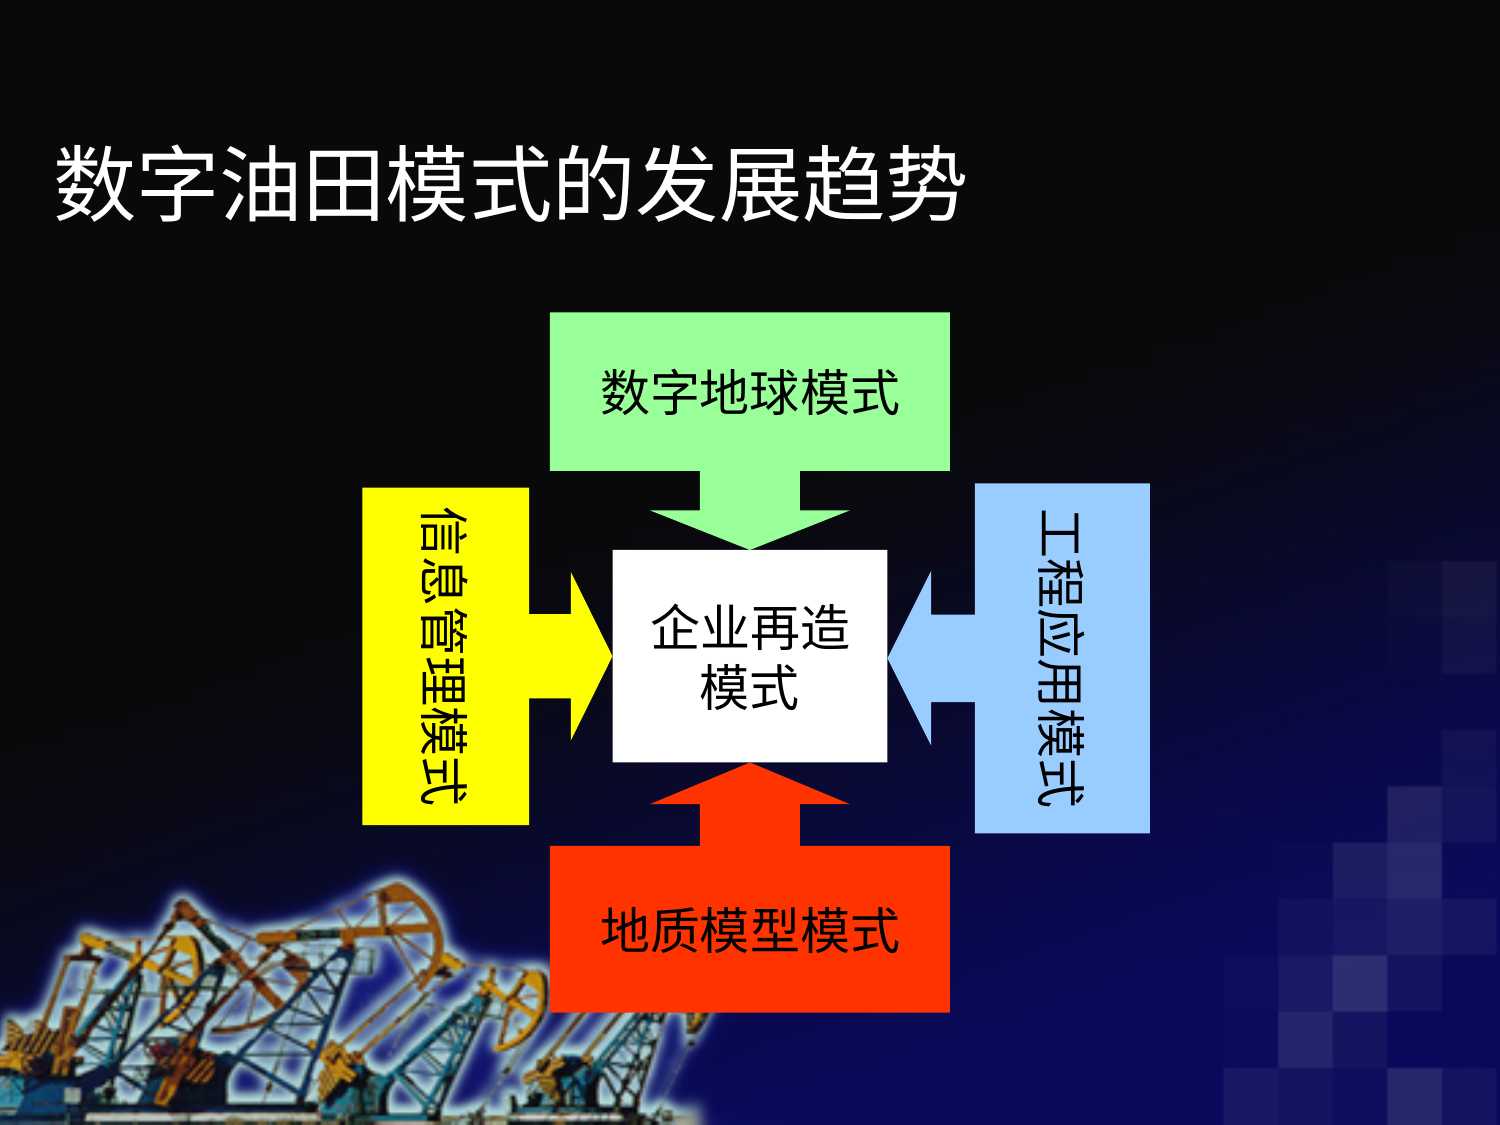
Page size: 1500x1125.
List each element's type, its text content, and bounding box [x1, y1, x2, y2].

text_box 数字油田模式的发展趋势 [38, 125, 984, 240]
text_box 数字地球模式 [549, 312, 950, 550]
picture [0, 0, 1500, 1125]
text_box 信息管理模式 [362, 487, 612, 826]
text_box 地质模型模式 [549, 763, 950, 1013]
text_box 企业再造 模式 [612, 549, 888, 763]
text_box 工程应用模式 [887, 483, 1150, 834]
